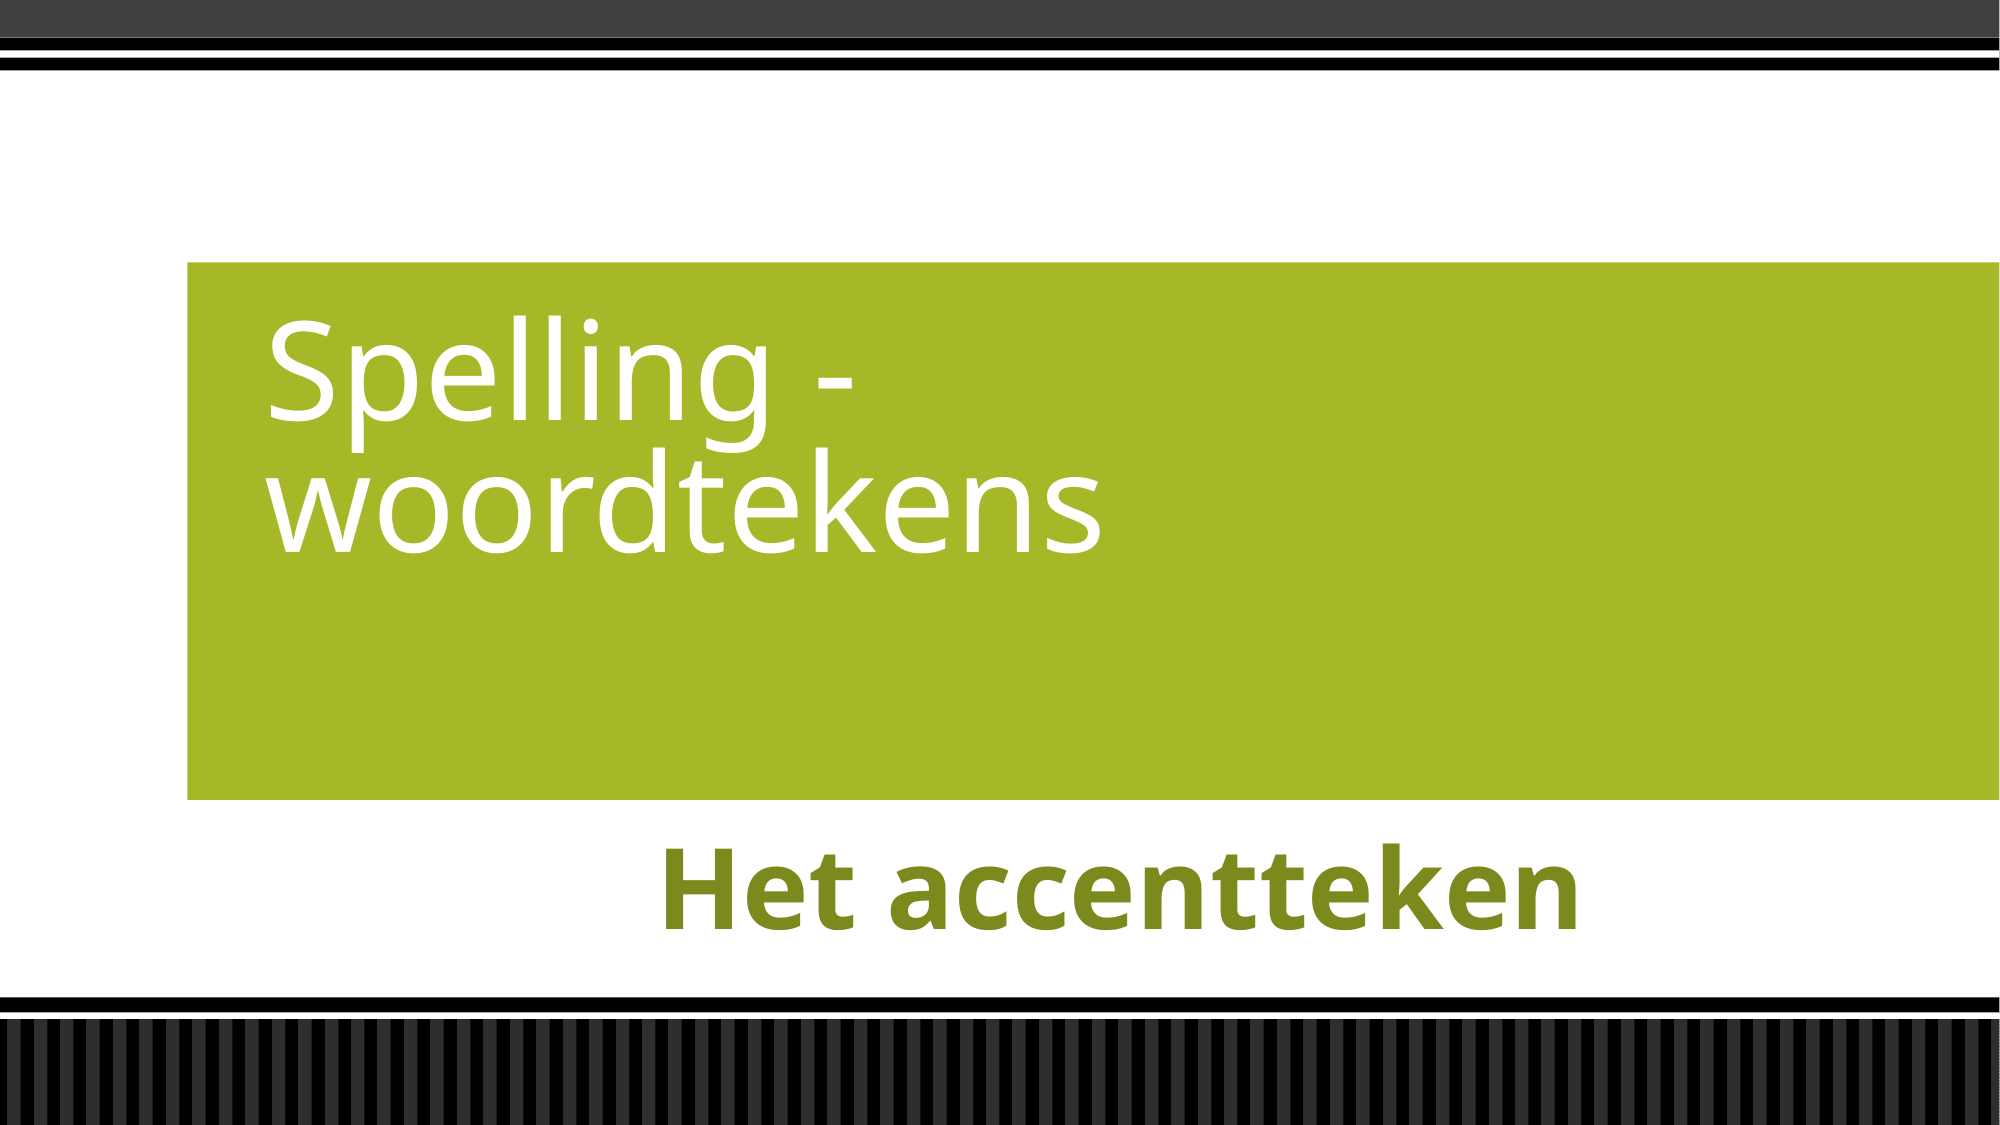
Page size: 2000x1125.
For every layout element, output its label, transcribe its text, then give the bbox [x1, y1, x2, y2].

subtitle Het accentteken [249, 825, 1600, 963]
title Spelling - woordtekens [249, 312, 1750, 587]
